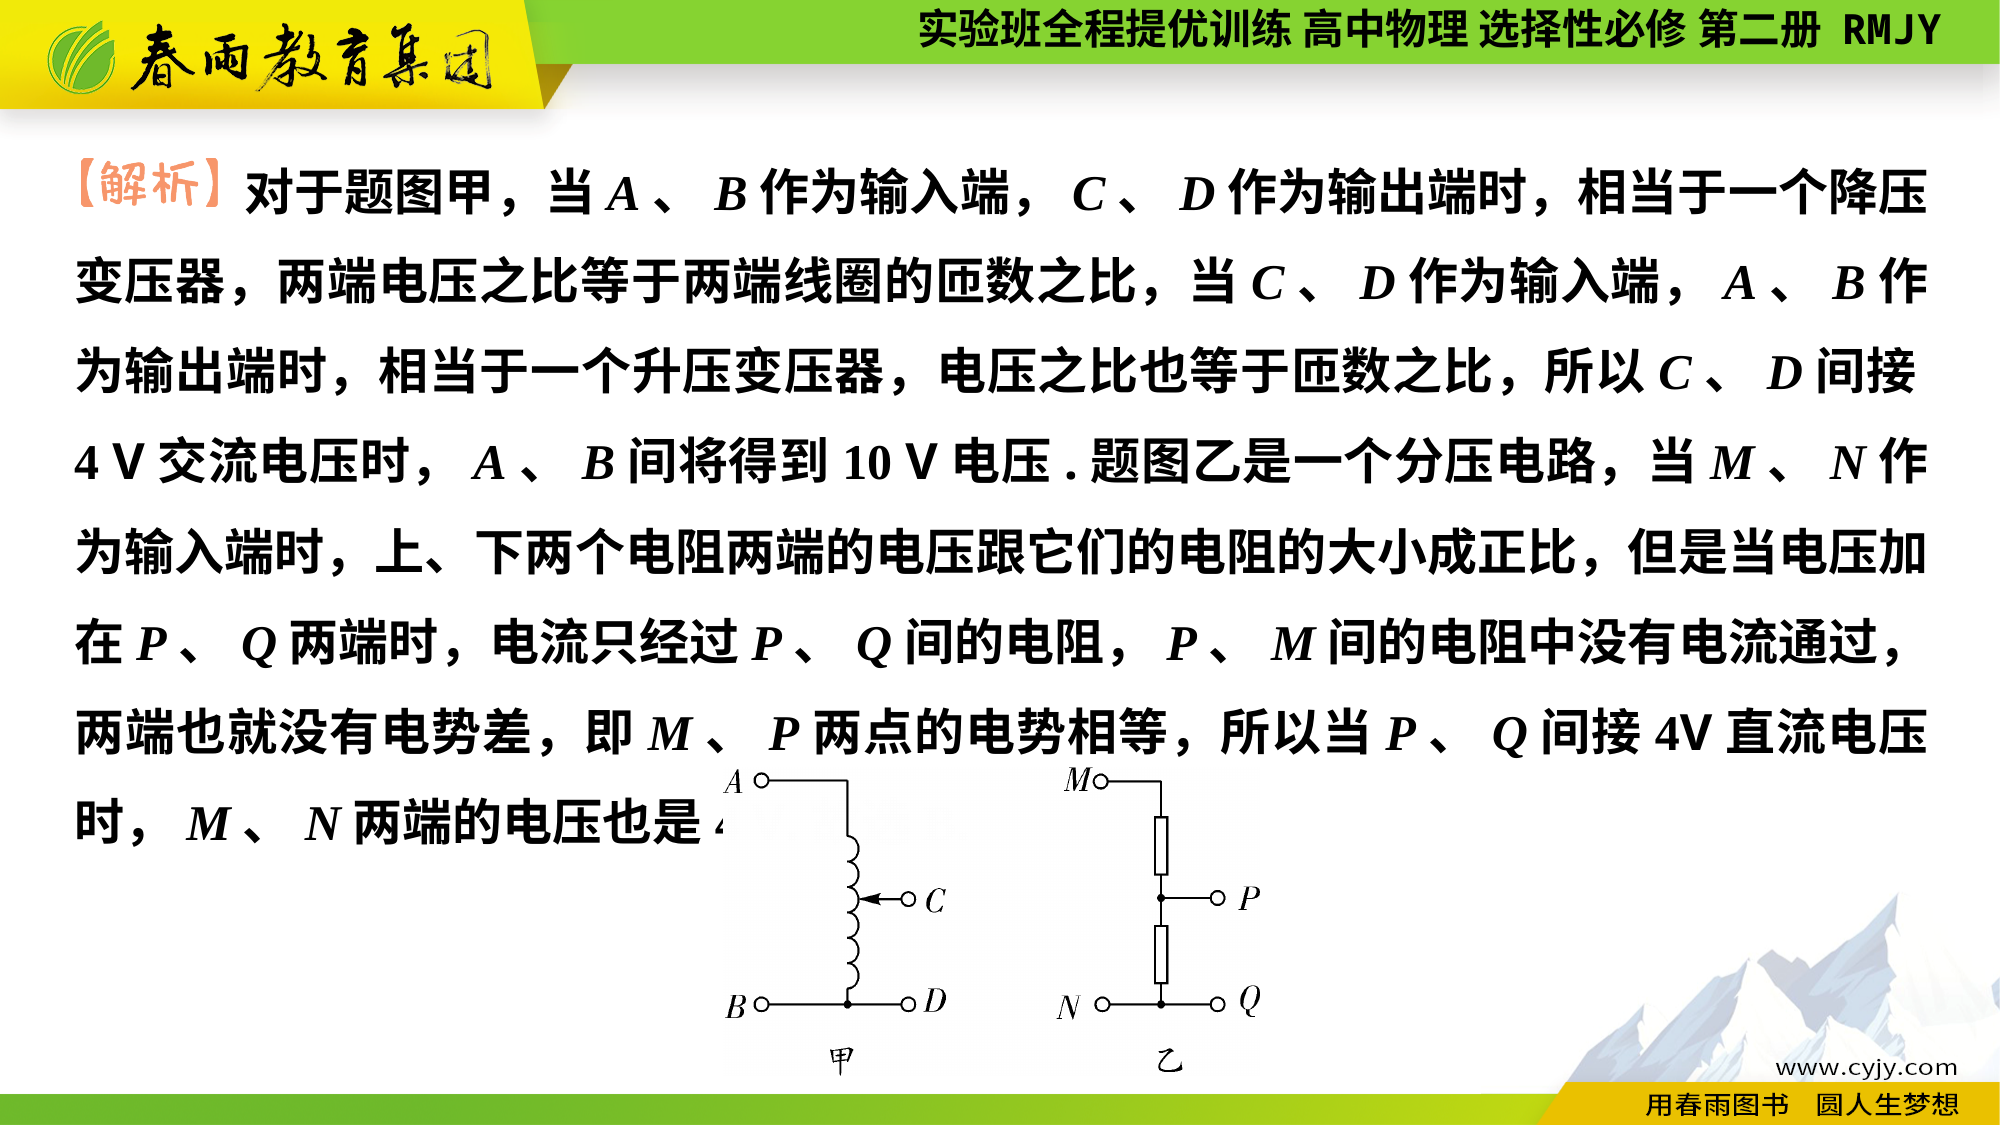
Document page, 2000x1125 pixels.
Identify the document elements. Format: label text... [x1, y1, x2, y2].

picture [0, 0, 2000, 1125]
list 对于题图甲，当A、B作为输入端，C、D作为输出端时，相当于一个降压变压器，两端电压之比等于两端线圈的匝数之比，当C、D作为输入端，A、B作为输出端时，相当于一个升压变压器，电压之比也等于匝数之比，所以C、D间接4 V交流电压时，A、B间将得到10 V电压.题图乙是一个分压电路，当M、N作为输入端时，上、下两个电阻两端的电压跟它们的电阻的大小成正比，但是当电压加在P、Q两端时，电流只经过P、Q间的电阻，P、M间的电阻中没有电流通过，两端也就没有电势差，即M、P两点的电势相等，所以当P、Q间接4V直流电压时，M、N两端的电压也是4 V.故选B. [59, 122, 1944, 865]
